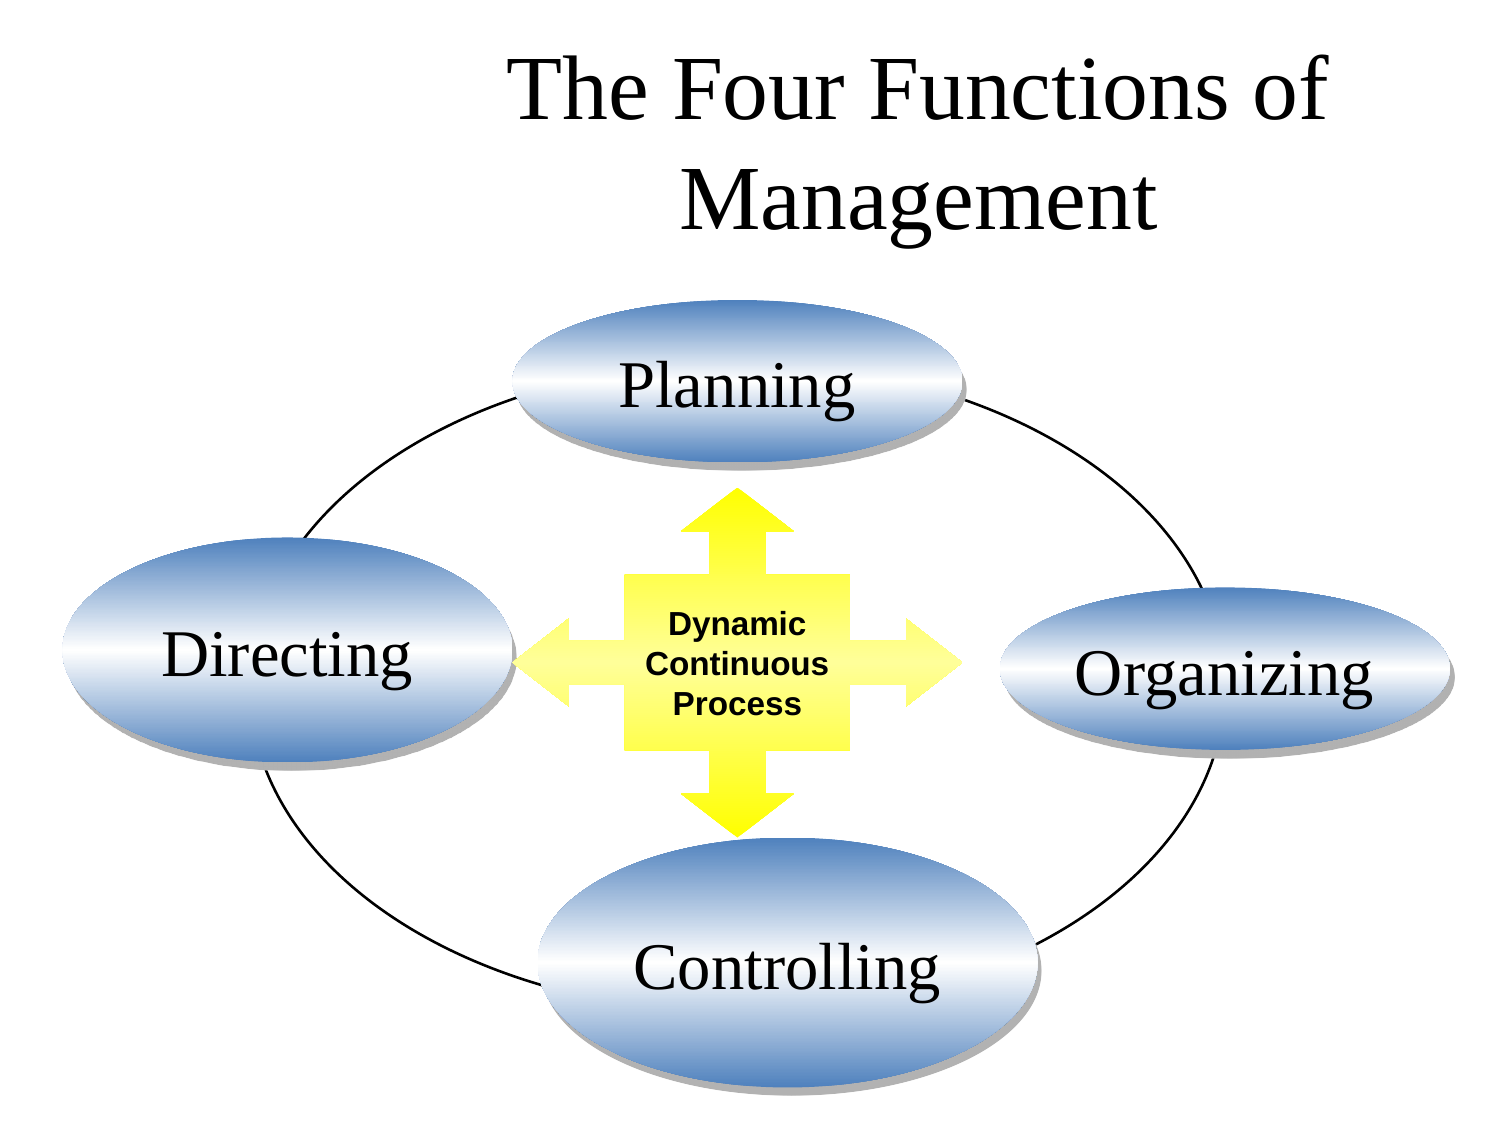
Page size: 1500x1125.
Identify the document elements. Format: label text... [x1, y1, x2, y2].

text_box [266, 397, 1213, 985]
text_box Planning [512, 299, 963, 463]
text_box Organizing [999, 587, 1450, 750]
text_box Dynamic Continuous Process [512, 487, 963, 838]
title The Four Functions of Management [337, 37, 1500, 238]
text_box Directing [62, 537, 513, 763]
text_box Controlling [537, 837, 1038, 1088]
